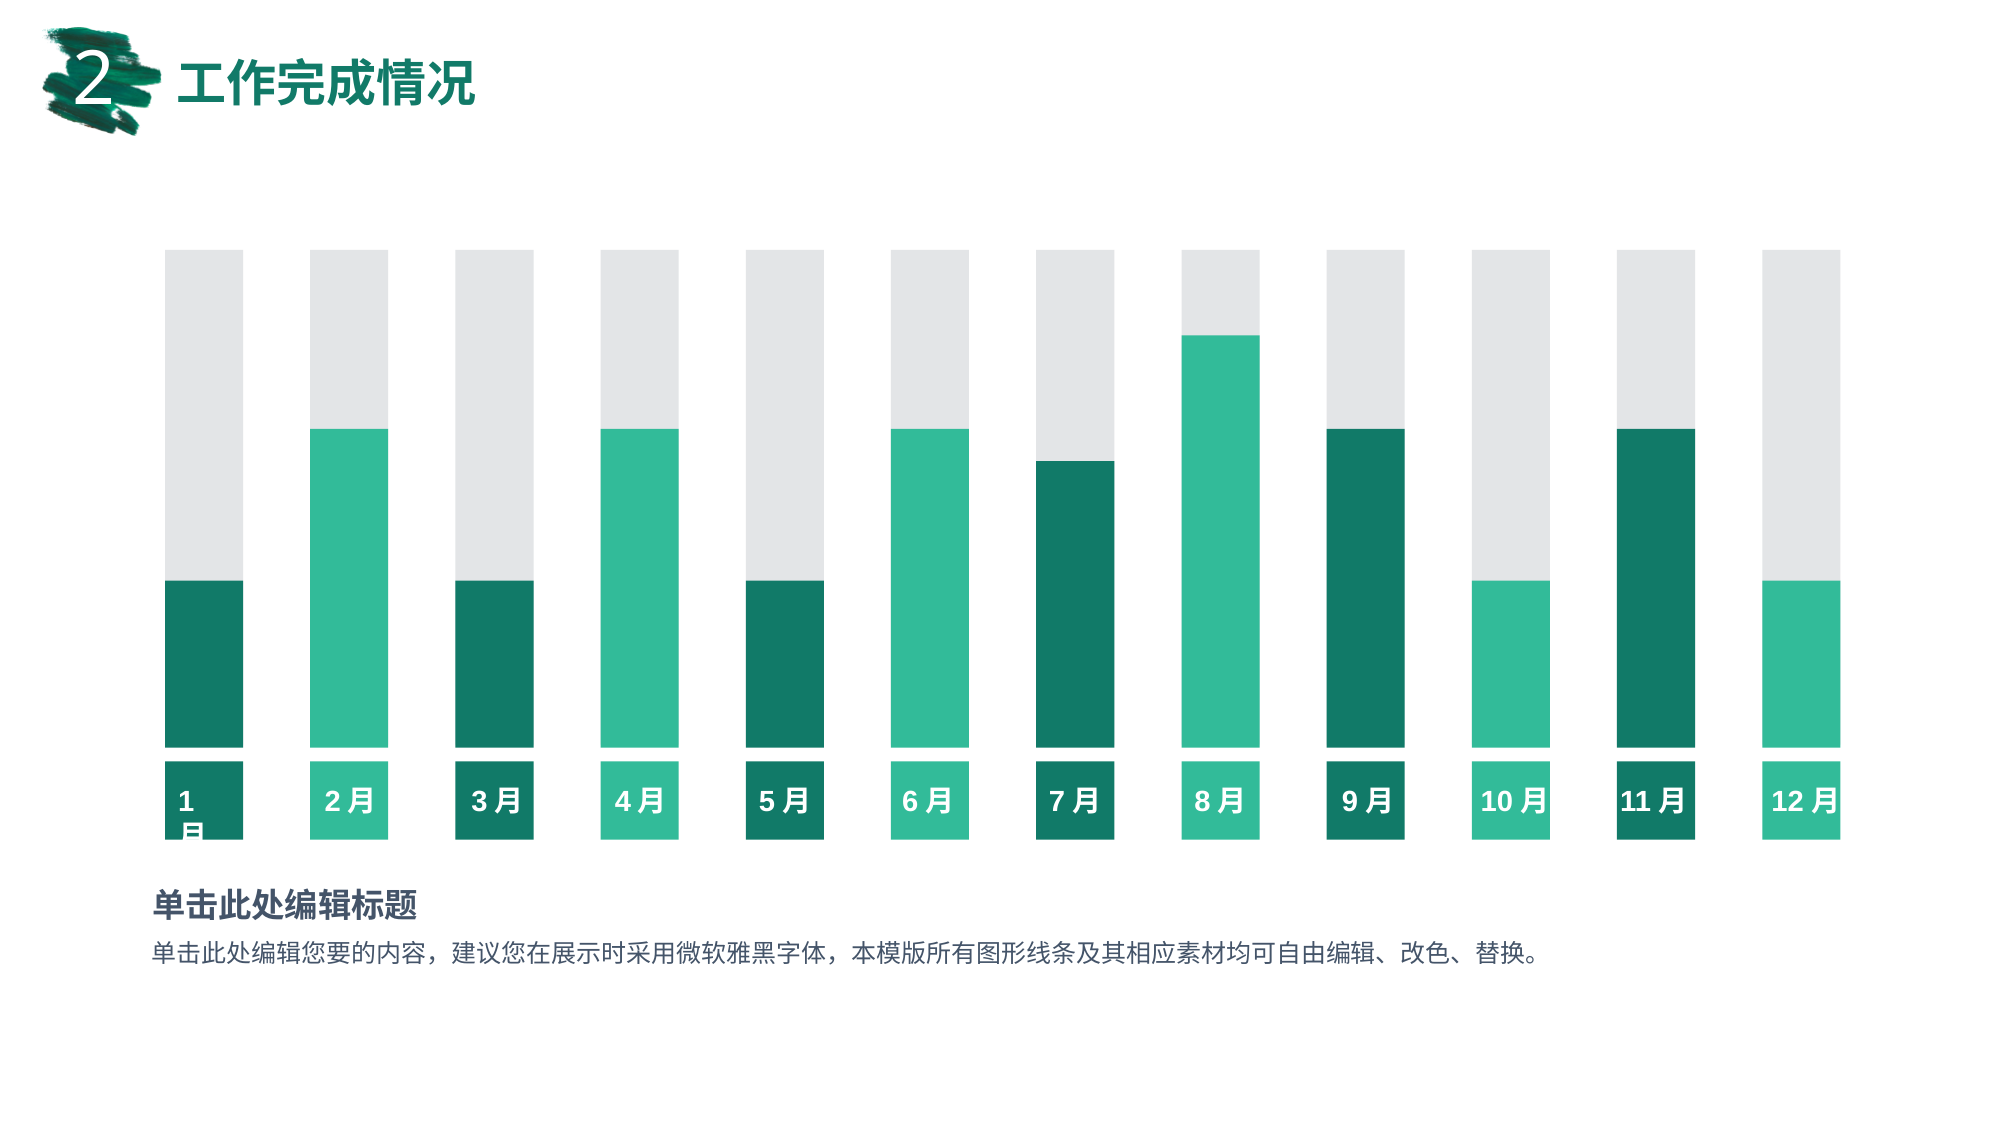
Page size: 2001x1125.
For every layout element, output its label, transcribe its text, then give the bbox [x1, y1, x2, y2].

text_box [1326, 428, 1405, 748]
text_box [1036, 825, 1115, 840]
text_box 2月 [300, 774, 402, 825]
text_box 9月 [1317, 774, 1419, 825]
text_box [455, 825, 534, 840]
text_box [1326, 249, 1405, 428]
text_box [1471, 761, 1550, 774]
text_box [745, 580, 824, 748]
text_box [1036, 249, 1115, 461]
text_box 1月 [163, 775, 242, 860]
text_box [890, 761, 969, 774]
text_box [1616, 428, 1696, 748]
text_box [1036, 761, 1115, 774]
text_box [600, 249, 679, 428]
text_box [1181, 761, 1260, 774]
text_box [1326, 761, 1405, 774]
text_box [455, 580, 534, 748]
text_box [310, 249, 389, 428]
text_box [745, 825, 824, 840]
text_box [1036, 461, 1115, 748]
text_box [455, 249, 534, 580]
text_box [1471, 825, 1550, 840]
text_box [165, 580, 244, 748]
text_box [165, 249, 244, 580]
text_box 5月 [734, 774, 836, 825]
text_box 11月 [1605, 774, 1707, 825]
text_box [1616, 249, 1696, 428]
text_box [890, 249, 969, 428]
text_box 单击此处编辑标题 [137, 869, 491, 932]
text_box [1471, 580, 1550, 748]
text_box [1762, 825, 1841, 840]
text_box [890, 825, 969, 840]
text_box [600, 428, 679, 748]
text_box [1616, 825, 1696, 840]
text_box 工作完成情况 [168, 43, 533, 119]
text_box 3月 [447, 774, 549, 825]
text_box [1762, 761, 1841, 774]
text_box [310, 761, 389, 774]
text_box [1181, 825, 1260, 840]
text_box [745, 761, 824, 774]
text_box [1762, 249, 1841, 580]
text_box [310, 428, 389, 748]
text_box 12月 [1756, 774, 1858, 825]
text_box [600, 825, 679, 840]
text_box 10月 [1465, 774, 1567, 825]
text_box [165, 761, 244, 840]
text_box [1471, 249, 1550, 580]
text_box 6月 [877, 774, 979, 825]
text_box [1181, 335, 1260, 748]
text_box [310, 825, 389, 840]
text_box [1181, 249, 1260, 335]
text_box [455, 761, 534, 774]
text_box [890, 428, 969, 748]
picture [42, 25, 163, 136]
text_box [1616, 761, 1696, 774]
text_box 7月 [1024, 774, 1126, 825]
text_box [600, 761, 679, 774]
text_box 单击此处编辑您要的内容，建议您在展示时采用微软雅黑字体，本模版所有图形线条及其相应素材均可自由编辑、改色、替换。 [137, 924, 1762, 975]
text_box [1326, 825, 1405, 840]
text_box 8月 [1170, 774, 1272, 825]
text_box [745, 249, 824, 580]
text_box 4月 [590, 774, 692, 825]
text_box [1762, 580, 1841, 748]
